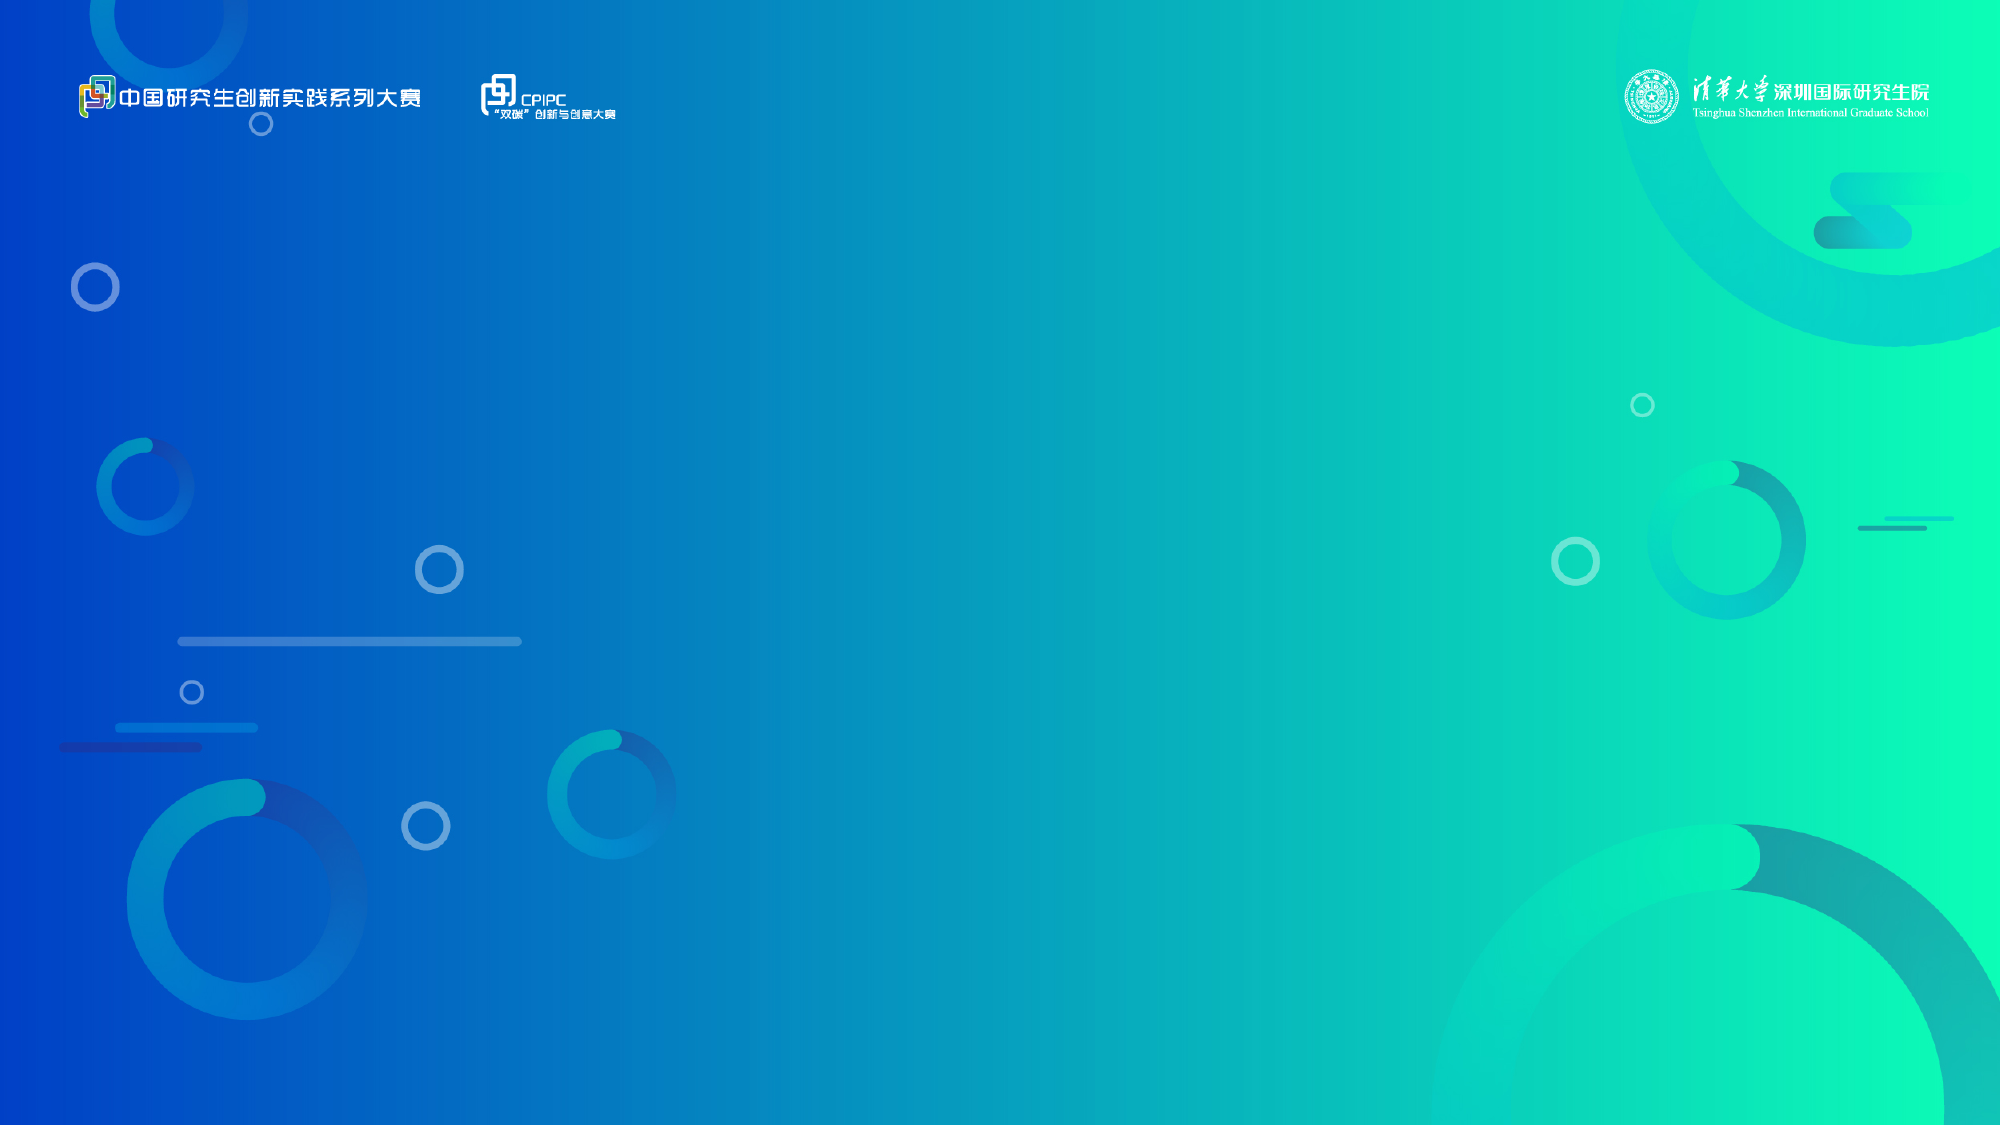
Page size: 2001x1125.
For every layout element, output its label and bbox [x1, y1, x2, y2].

picture [961, 0, 2000, 1125]
picture [0, 0, 678, 1125]
